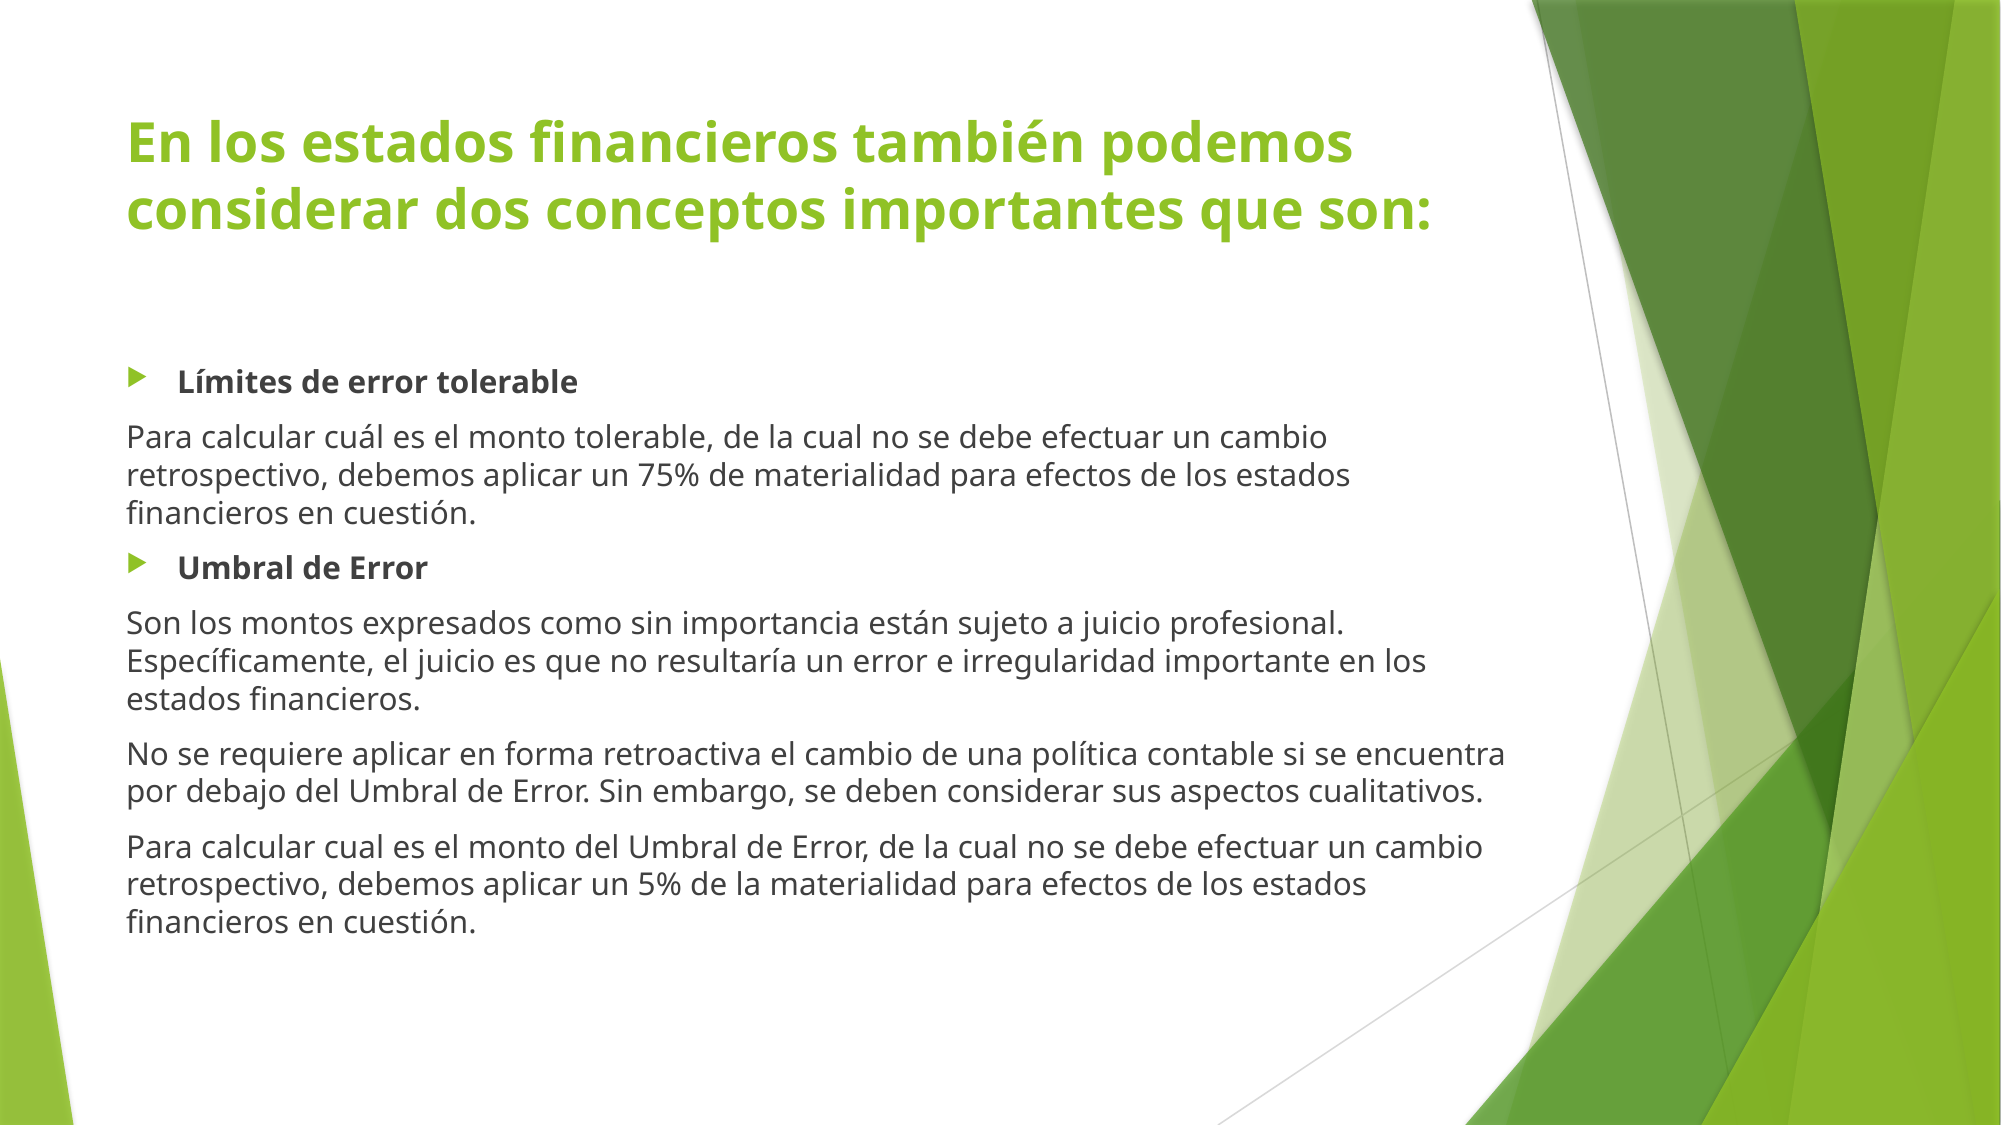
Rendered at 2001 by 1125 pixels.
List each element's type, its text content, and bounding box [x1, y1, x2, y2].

title En los estados financieros también podemos considerar dos conceptos importantes que son: [111, 99, 1522, 317]
list Límites de error tolerable Para calcular cuál es el monto tolerable, de la cual no se debe efectuar un cambio retrospectivo, debemos aplicar un 75% de materialidad para efectos de los estados financieros en cuestión. Umbral de Error Son los montos expresados como sin importancia están sujeto a juicio profesional. Específicamente, el juicio es que no resultaría un error e irregularidad importante en los estados financieros. No se requiere aplicar en forma retroactiva el cambio de una política contable si se encuentra por debajo del Umbral de Error. Sin embargo, se deben considerar sus aspectos cualitativos. Para calcular cual es el monto del Umbral de Error, de la cual no se debe efectuar un cambio retrospectivo, debemos aplicar un 5% de la materialidad para efectos de los estados financieros en cuestión. [111, 354, 1522, 992]
